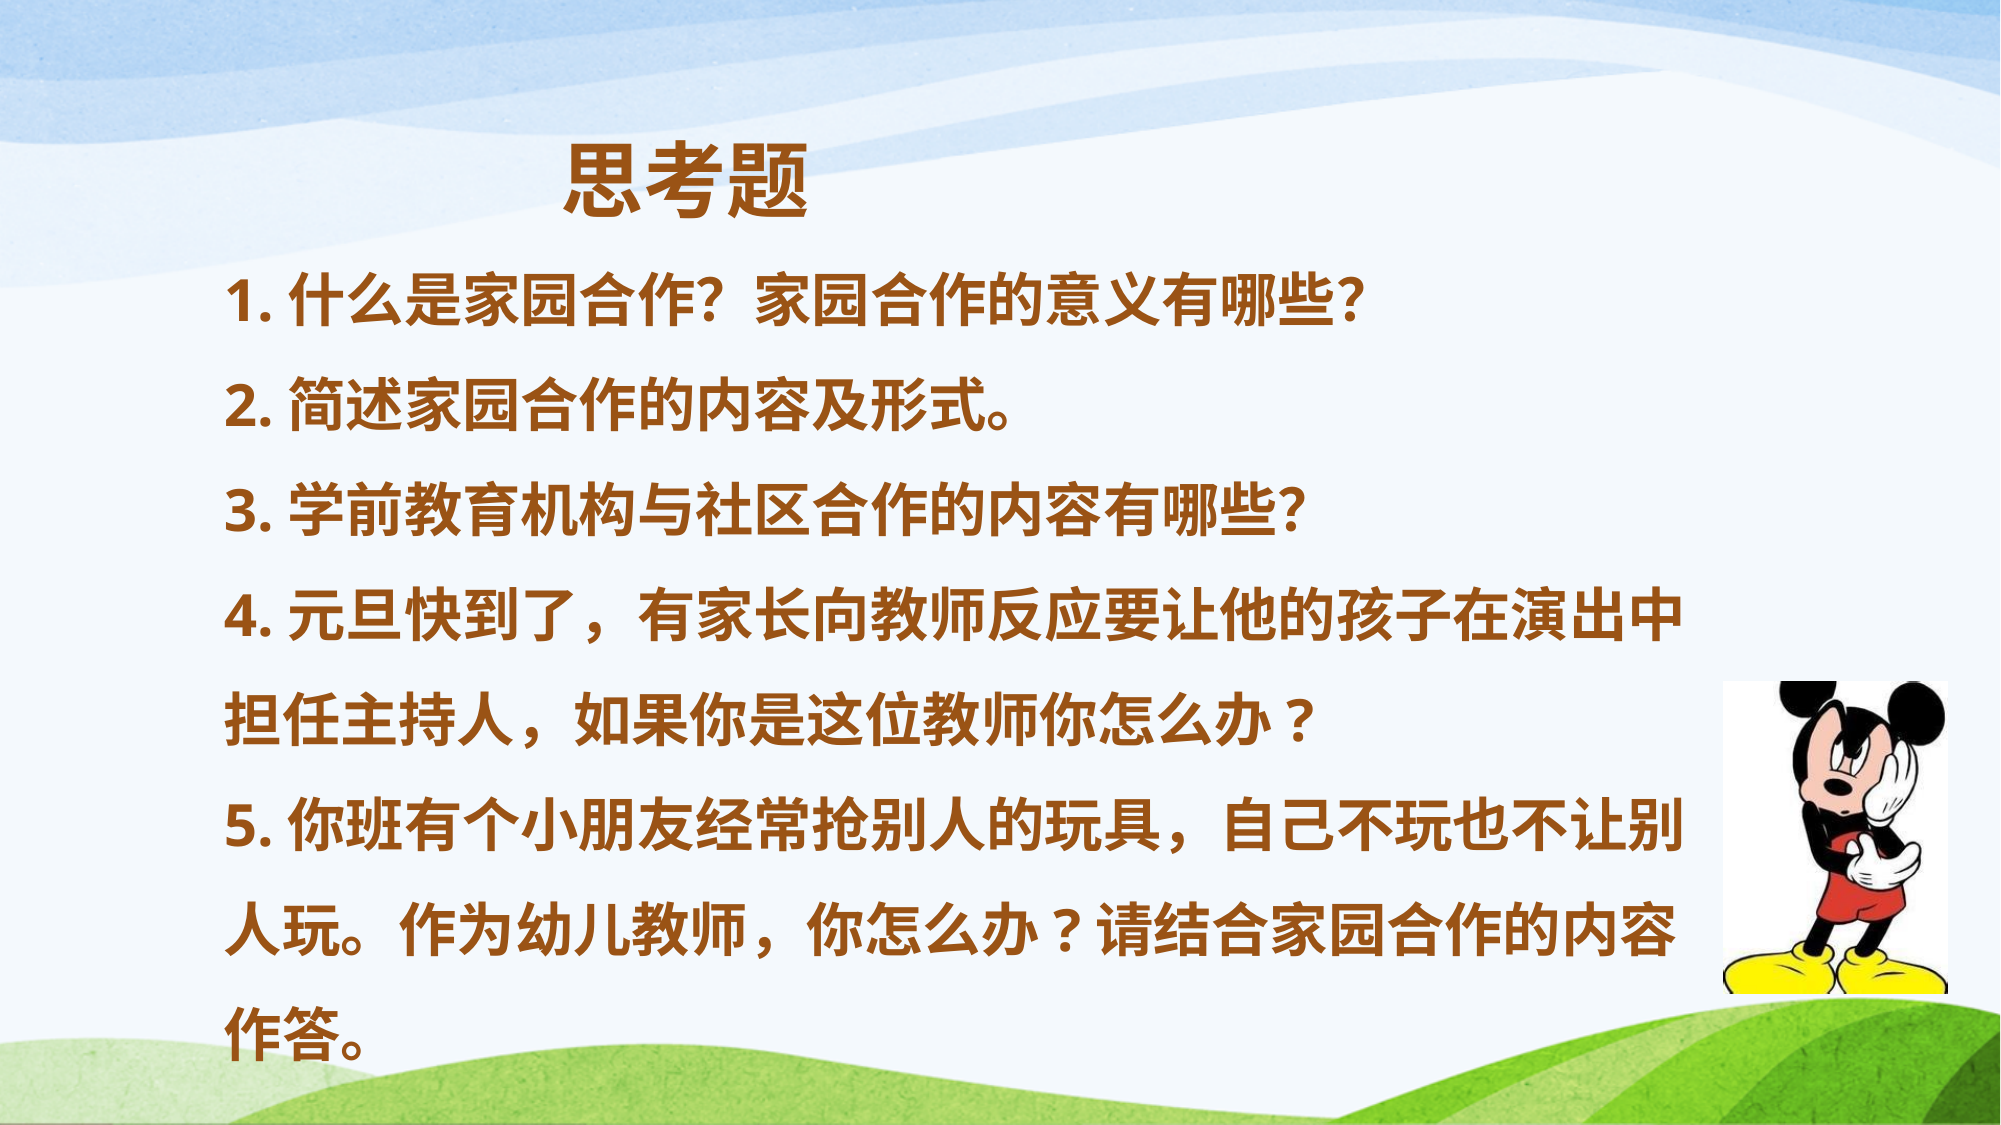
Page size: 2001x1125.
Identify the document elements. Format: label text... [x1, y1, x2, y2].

picture [0, 0, 2001, 1125]
title 思考题 1.什么是家园合作？家园合作的意义有哪些？ 2.简述家园合作的内容及形式。 3.学前教育机构与社区合作的内容有哪些？ 4.元旦快到了，有家长向教师反应要让他的孩子在演出中担任主持人，如果你是这位教师你怎么办? 5.你班有个小朋友经常抢别人的玩具，自己不玩也不让别人玩。作为幼儿教师，你怎么办?请结合家园合作的内容作答。 [208, 875, 1724, 1076]
